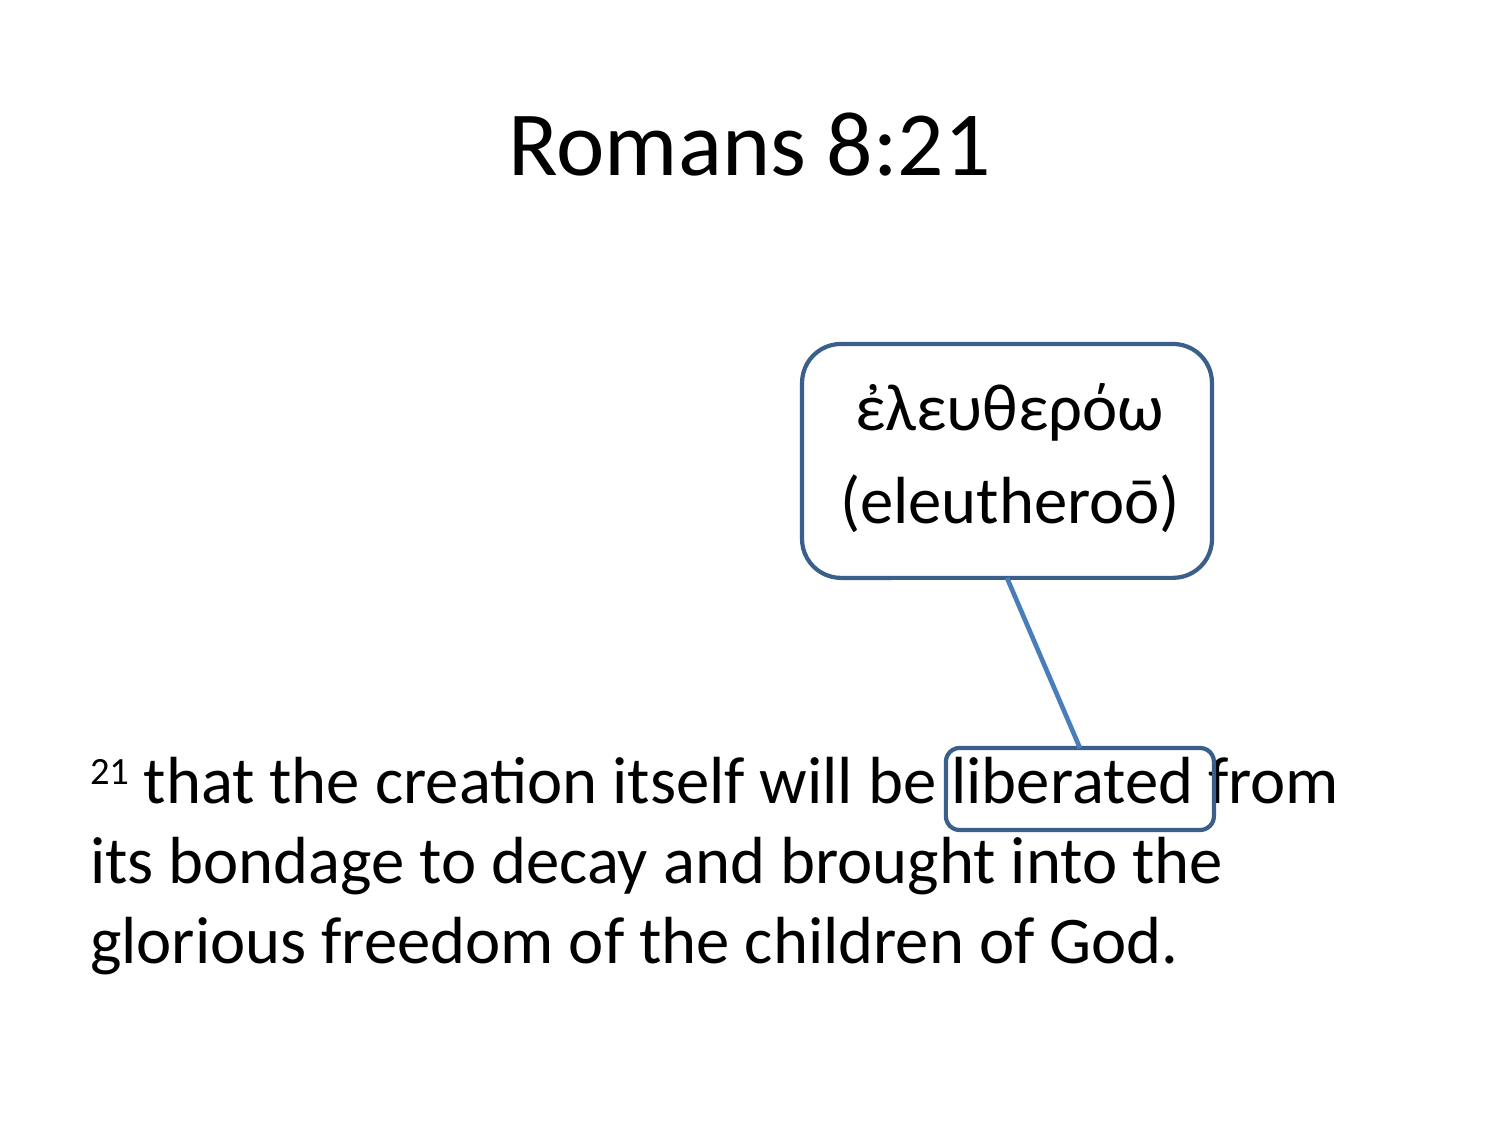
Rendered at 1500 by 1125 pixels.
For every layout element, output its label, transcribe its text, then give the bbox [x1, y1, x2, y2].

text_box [1006, 577, 1081, 749]
text_box [943, 745, 1217, 833]
title Romans 8:21 [75, 45, 1425, 233]
list ἐλευθερόω (eleutheroō) 21 that the creation itself will be liberated from its bondage to decay and brought into the glorious freedom of the children of God. [75, 262, 1425, 1005]
text_box [799, 341, 1215, 581]
